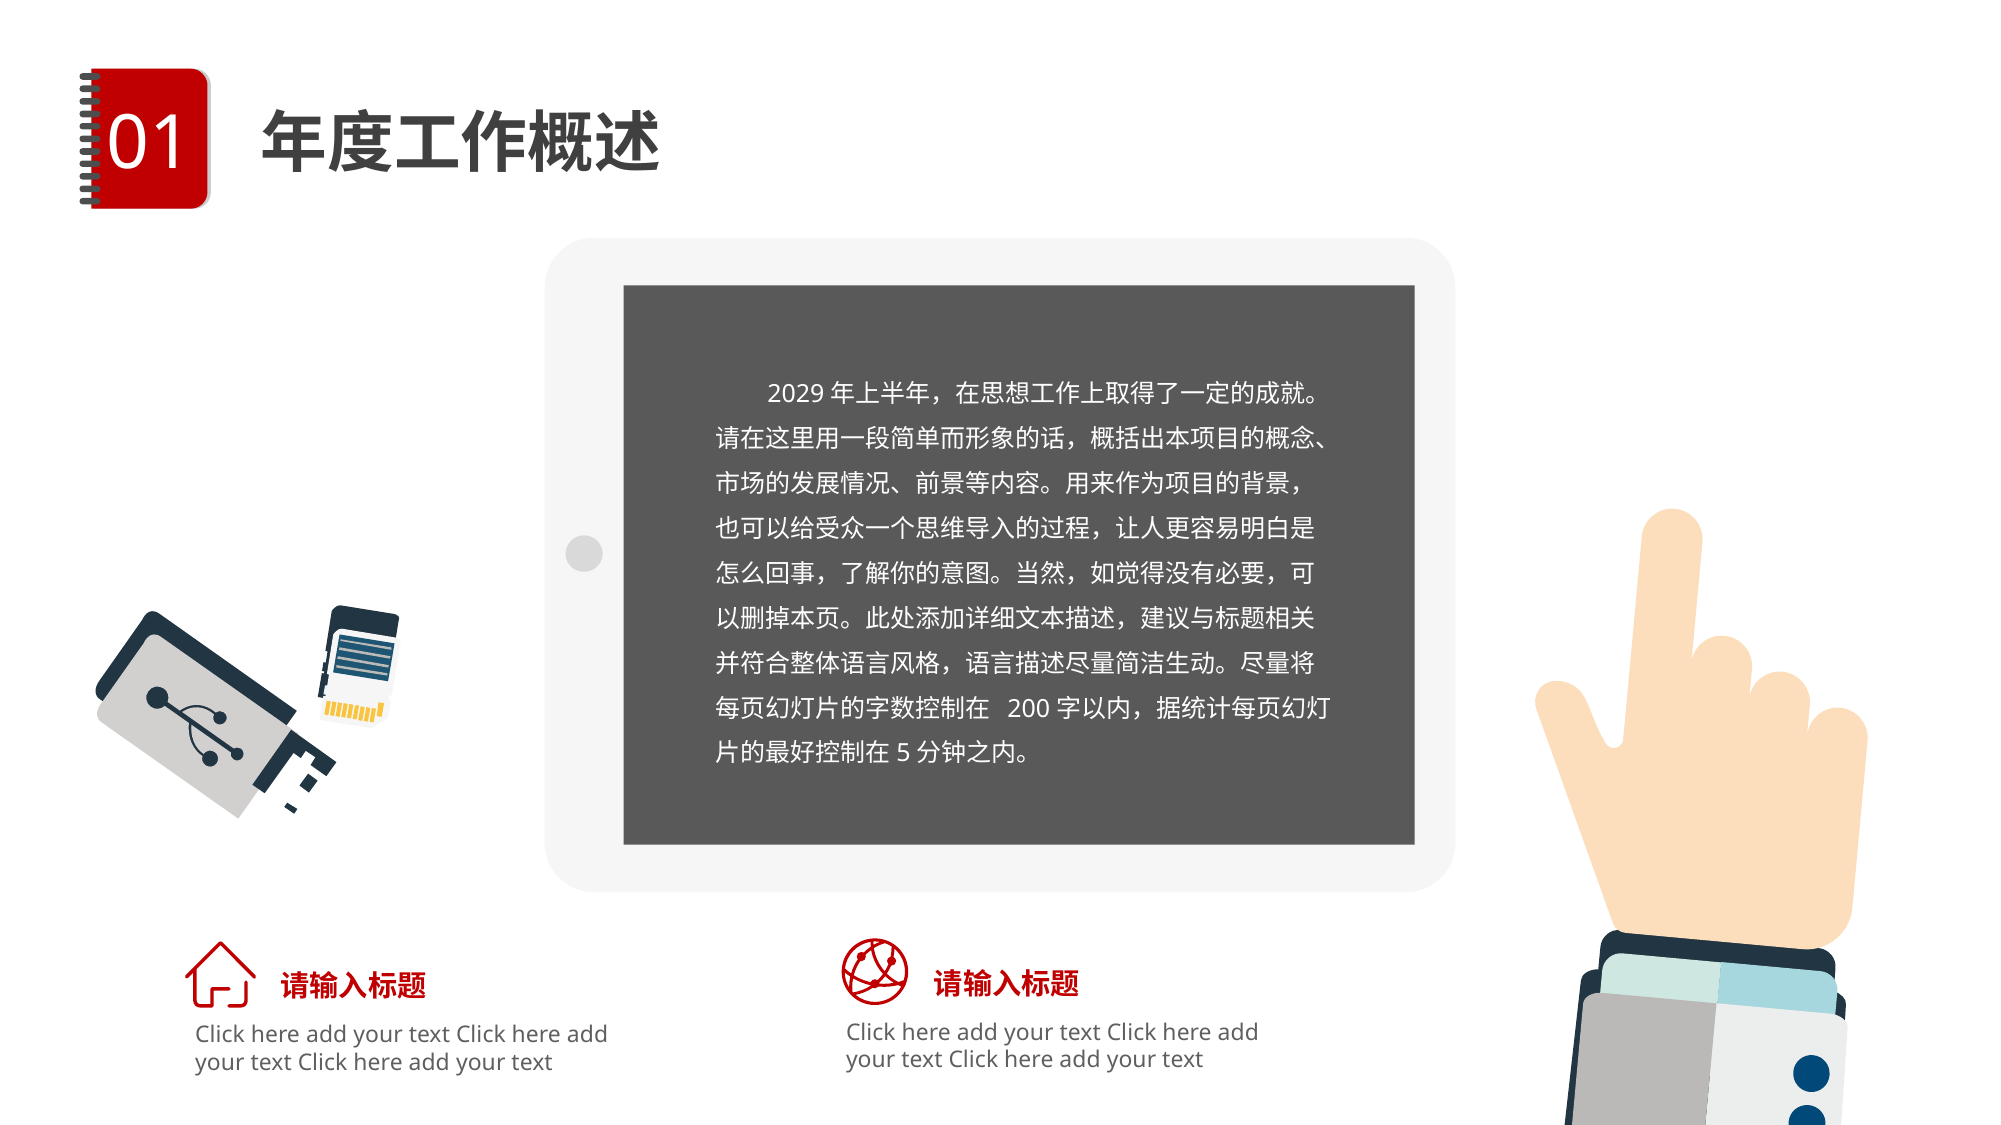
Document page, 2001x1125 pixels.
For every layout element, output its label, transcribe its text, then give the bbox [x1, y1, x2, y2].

text_box [841, 938, 909, 1006]
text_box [90, 604, 402, 840]
text_box [185, 941, 256, 1008]
text_box 请输入标题 [919, 957, 1096, 1008]
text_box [79, 68, 211, 209]
text_box 请输入标题 [265, 960, 442, 1011]
text_box Click here add your text Click here add your text Click here add your text [831, 1009, 1415, 1080]
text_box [544, 237, 1456, 893]
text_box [1533, 507, 1870, 1125]
text_box 年度工作概述 [246, 92, 677, 188]
text_box Click here add your text Click here add your text Click here add your text [180, 1012, 764, 1083]
